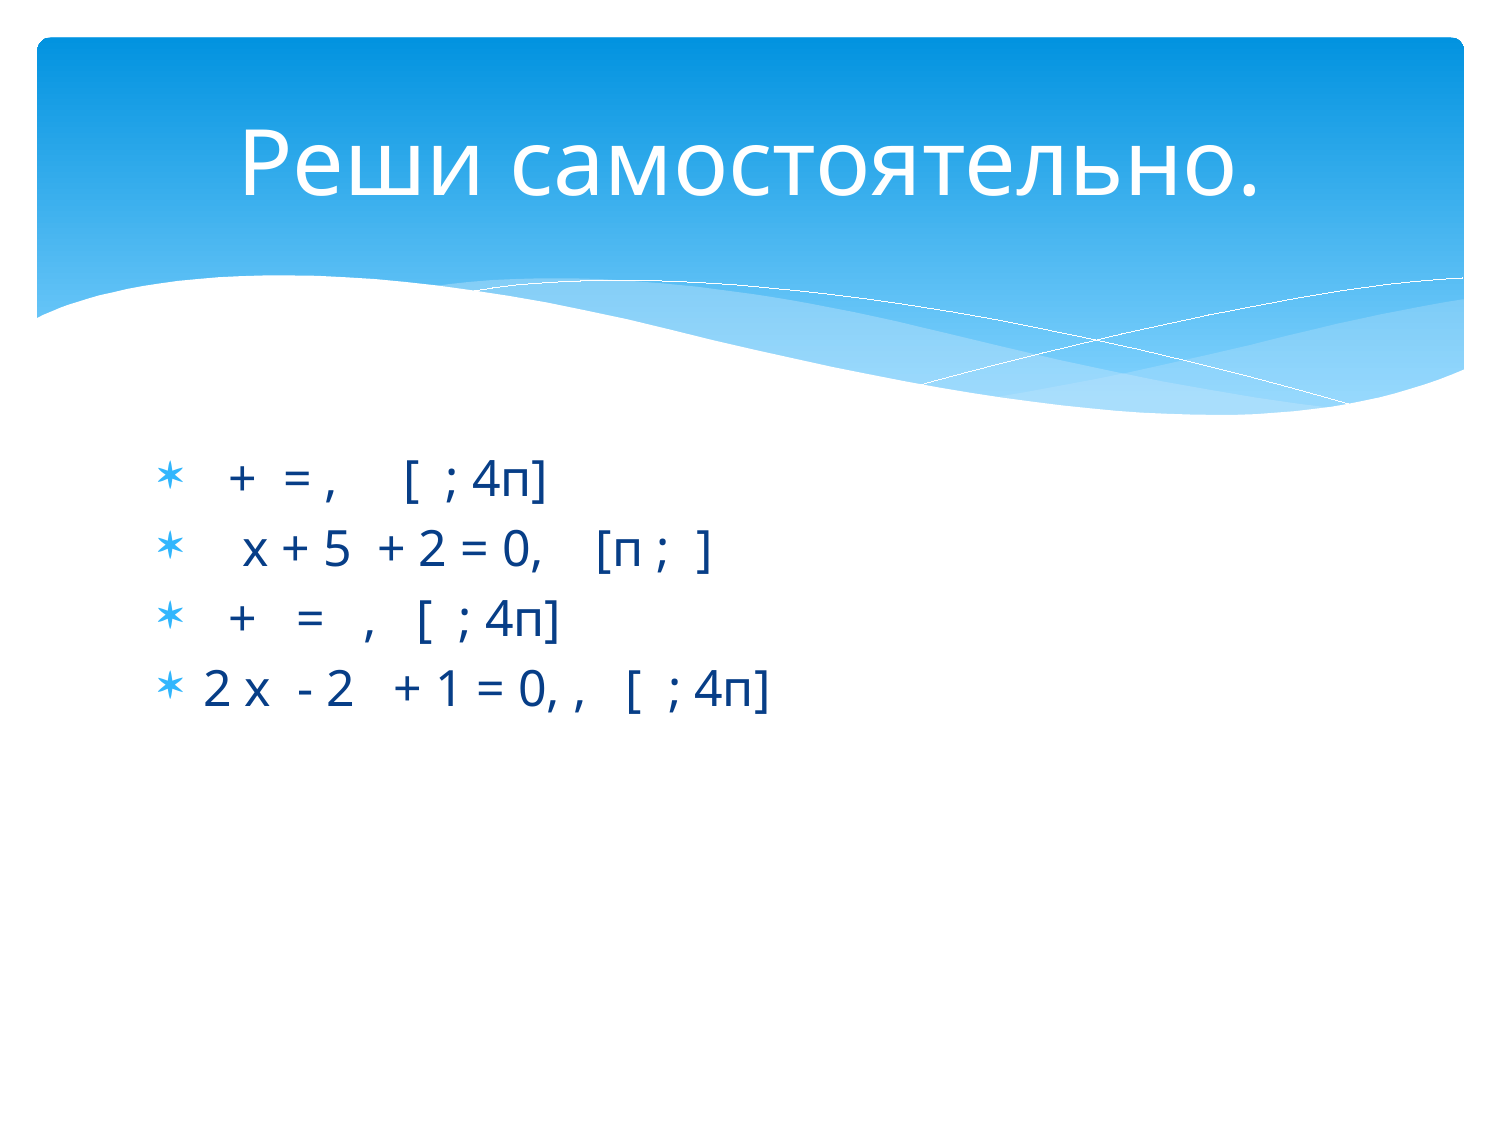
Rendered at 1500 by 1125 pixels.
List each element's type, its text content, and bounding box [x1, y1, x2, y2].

title Реши самостоятельно. [75, 55, 1425, 261]
